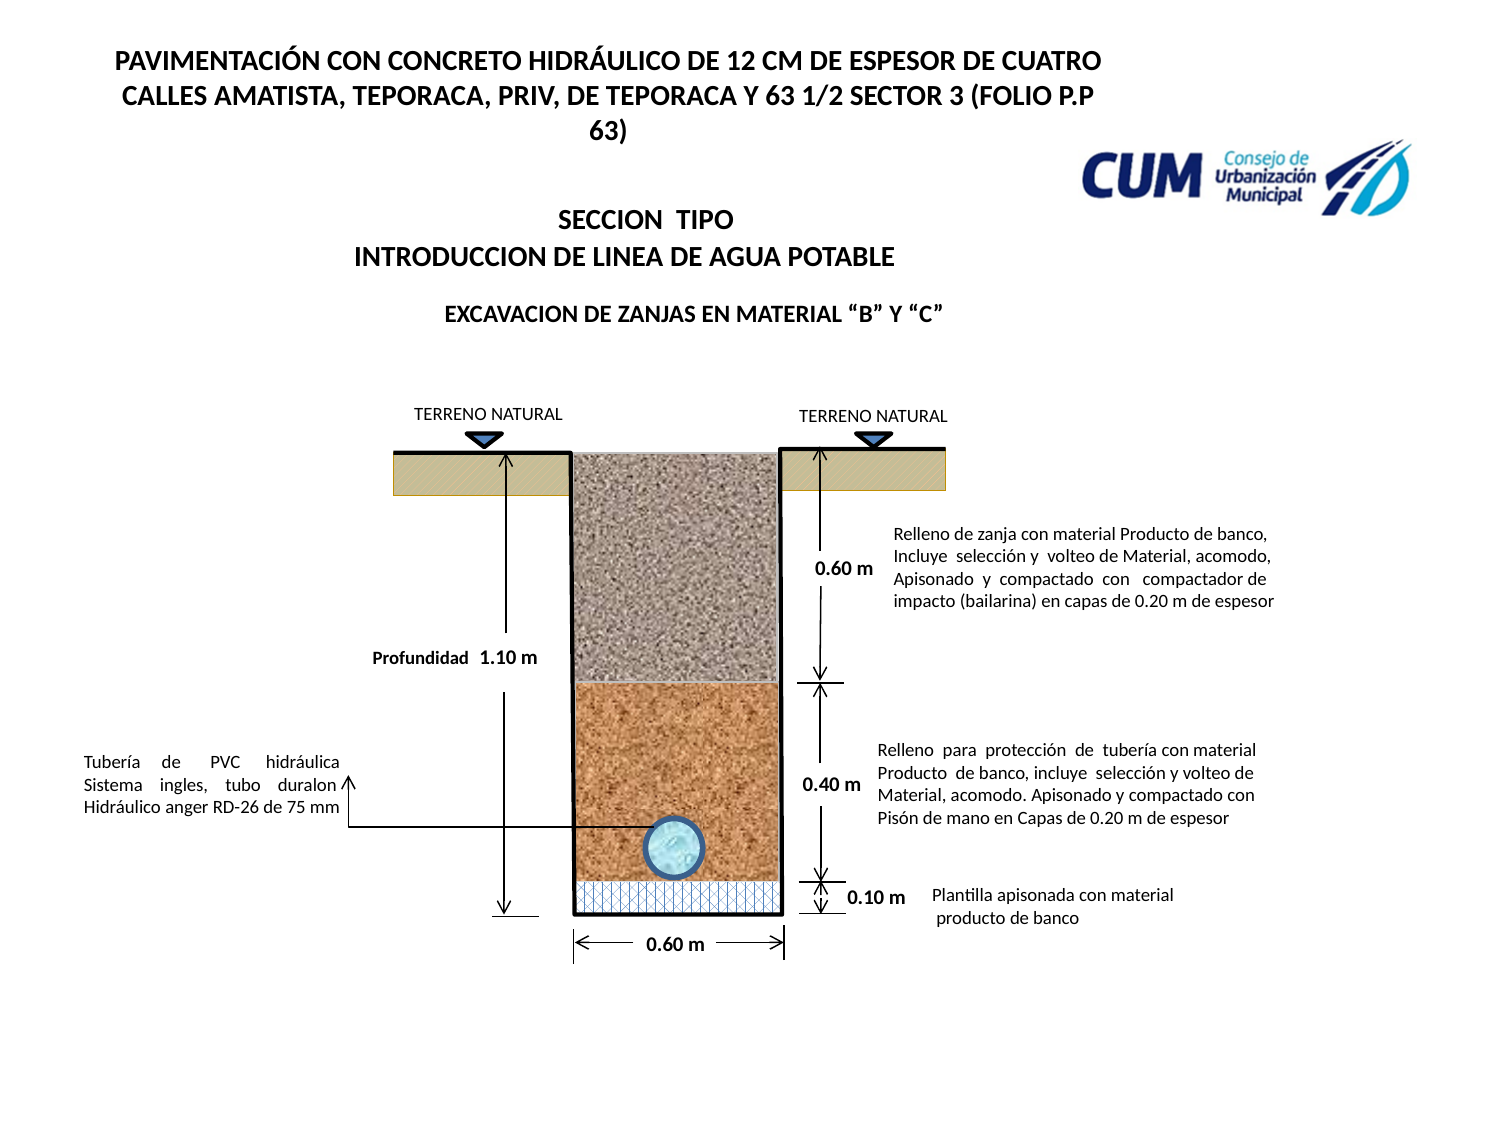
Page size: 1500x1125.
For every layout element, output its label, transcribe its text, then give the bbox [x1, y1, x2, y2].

text_box 1.10 m [464, 636, 554, 677]
text_box EXCAVACION DE ZANJAS EN MATERIAL “B” Y “C” [429, 290, 961, 336]
text_box Relleno de zanja con material Producto de banco, Incluye selección y volteo de Material, acomodo, Apisonado y compactado con compactador de impacto (bailarina) en capas de 0.20 m de espesor [878, 514, 1289, 619]
text_box Tubería de PVC hidráulica Sistema ingles, tubo duralon Hidráulico anger RD-26 de 75 mm [69, 742, 360, 826]
text_box TERRENO NATURAL [784, 396, 963, 434]
text_box [393, 446, 819, 917]
text_box [821, 446, 946, 452]
text_box 0.60 m [800, 547, 878, 587]
text_box [783, 452, 815, 493]
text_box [474, 648, 528, 955]
text_box TERRENO NATURAL [399, 394, 578, 432]
text_box [854, 434, 894, 446]
text_box PAVIMENTACIÓN CON CONCRETO HIDRÁULICO DE 12 CM DE ESPESOR DE CUATRO CALLES AMATISTA, TEPORACA, PRIV, DE TEPORACA Y 63 1/2 SECTOR 3 (FOLIO P.P 63) [88, 33, 1129, 154]
text_box Profundidad [357, 638, 484, 676]
text_box 0.40 m [787, 763, 862, 803]
text_box Plantilla apisonada con material producto de banco [917, 875, 1189, 936]
text_box [391, 451, 503, 497]
text_box [509, 455, 568, 497]
picture [1078, 138, 1417, 220]
text_box 0.10 m [832, 876, 917, 917]
text_box Relleno para protección de tubería con material Producto de banco, incluye selección y volteo de Material, acomodo. Apisonado y compactado con Pisón de mano en Capas de 0.20 m de espesor [862, 730, 1274, 836]
text_box [825, 446, 948, 493]
text_box [464, 432, 504, 449]
text_box SECCION TIPO INTRODUCCION DE LINEA DE AGUA POTABLE [339, 184, 911, 280]
text_box 0.60 m [631, 923, 721, 964]
